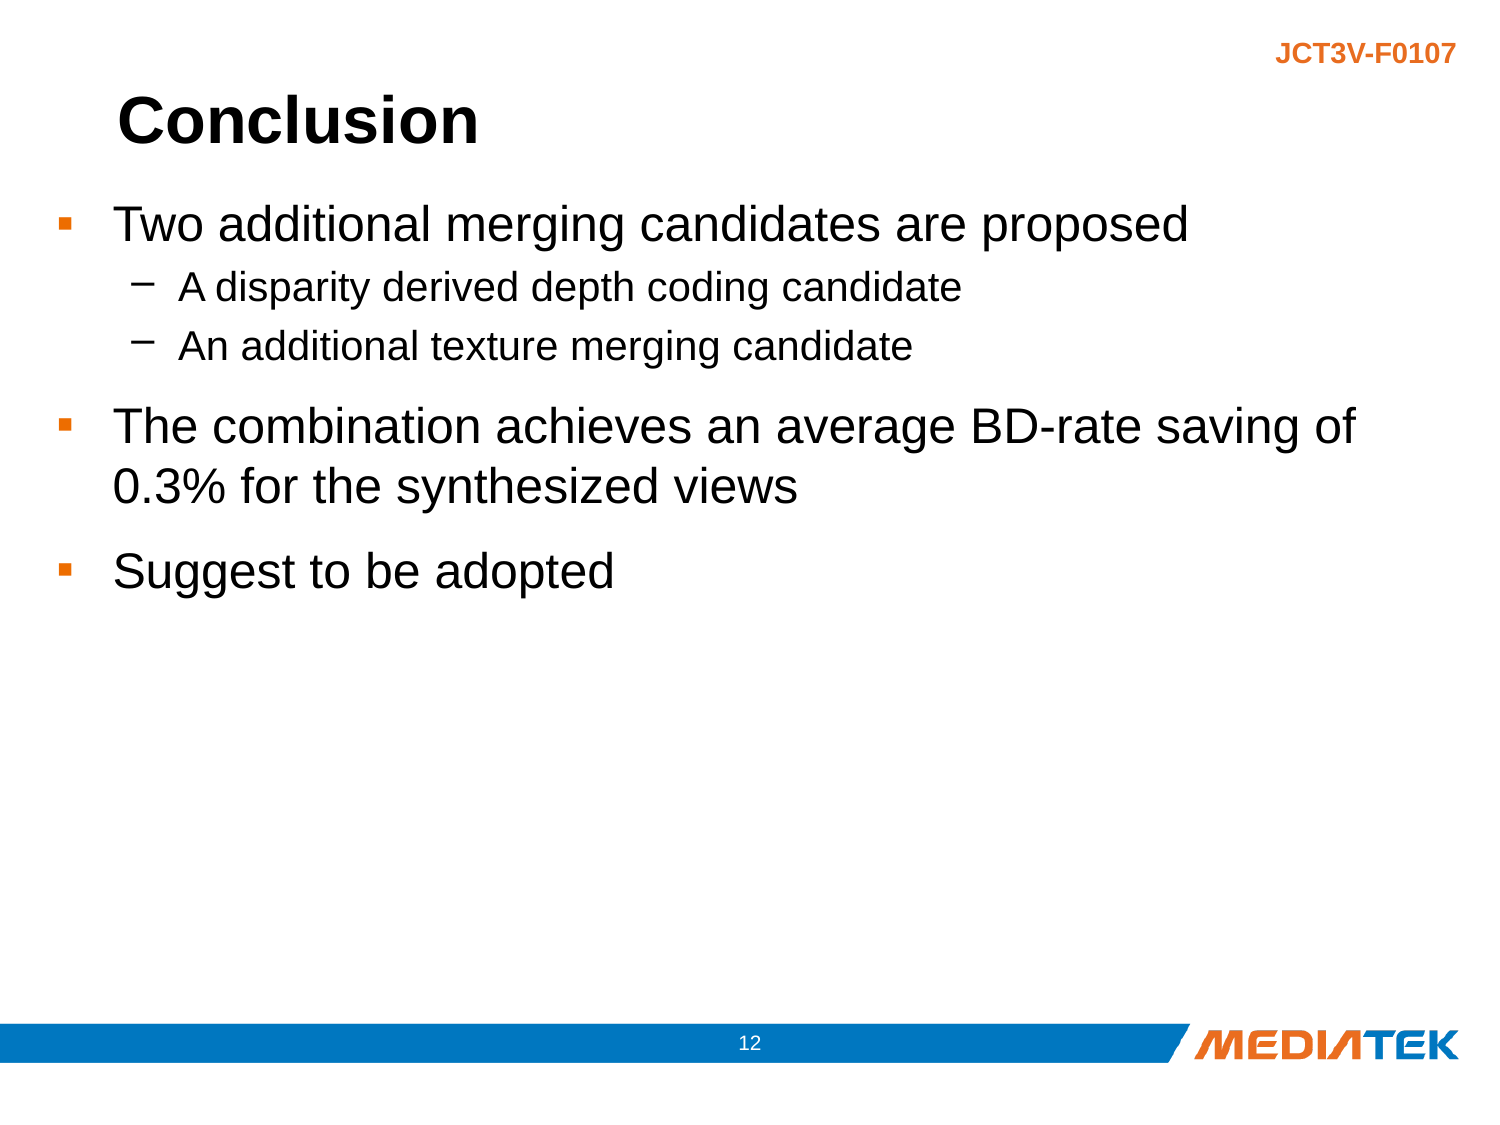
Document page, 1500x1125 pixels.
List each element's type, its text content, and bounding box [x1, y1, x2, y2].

picture [789, 1023, 1459, 1063]
slide_number 11 [711, 1022, 789, 1090]
list Two additional merging candidates are proposed A disparity derived depth coding candidate An additional texture merging candidate The combination achieves an average BD-rate saving of 0.3% for the synthesized views Suggest to be adopted [41, 184, 1459, 998]
title Conclusion [101, 62, 1425, 172]
picture [0, 1023, 711, 1063]
